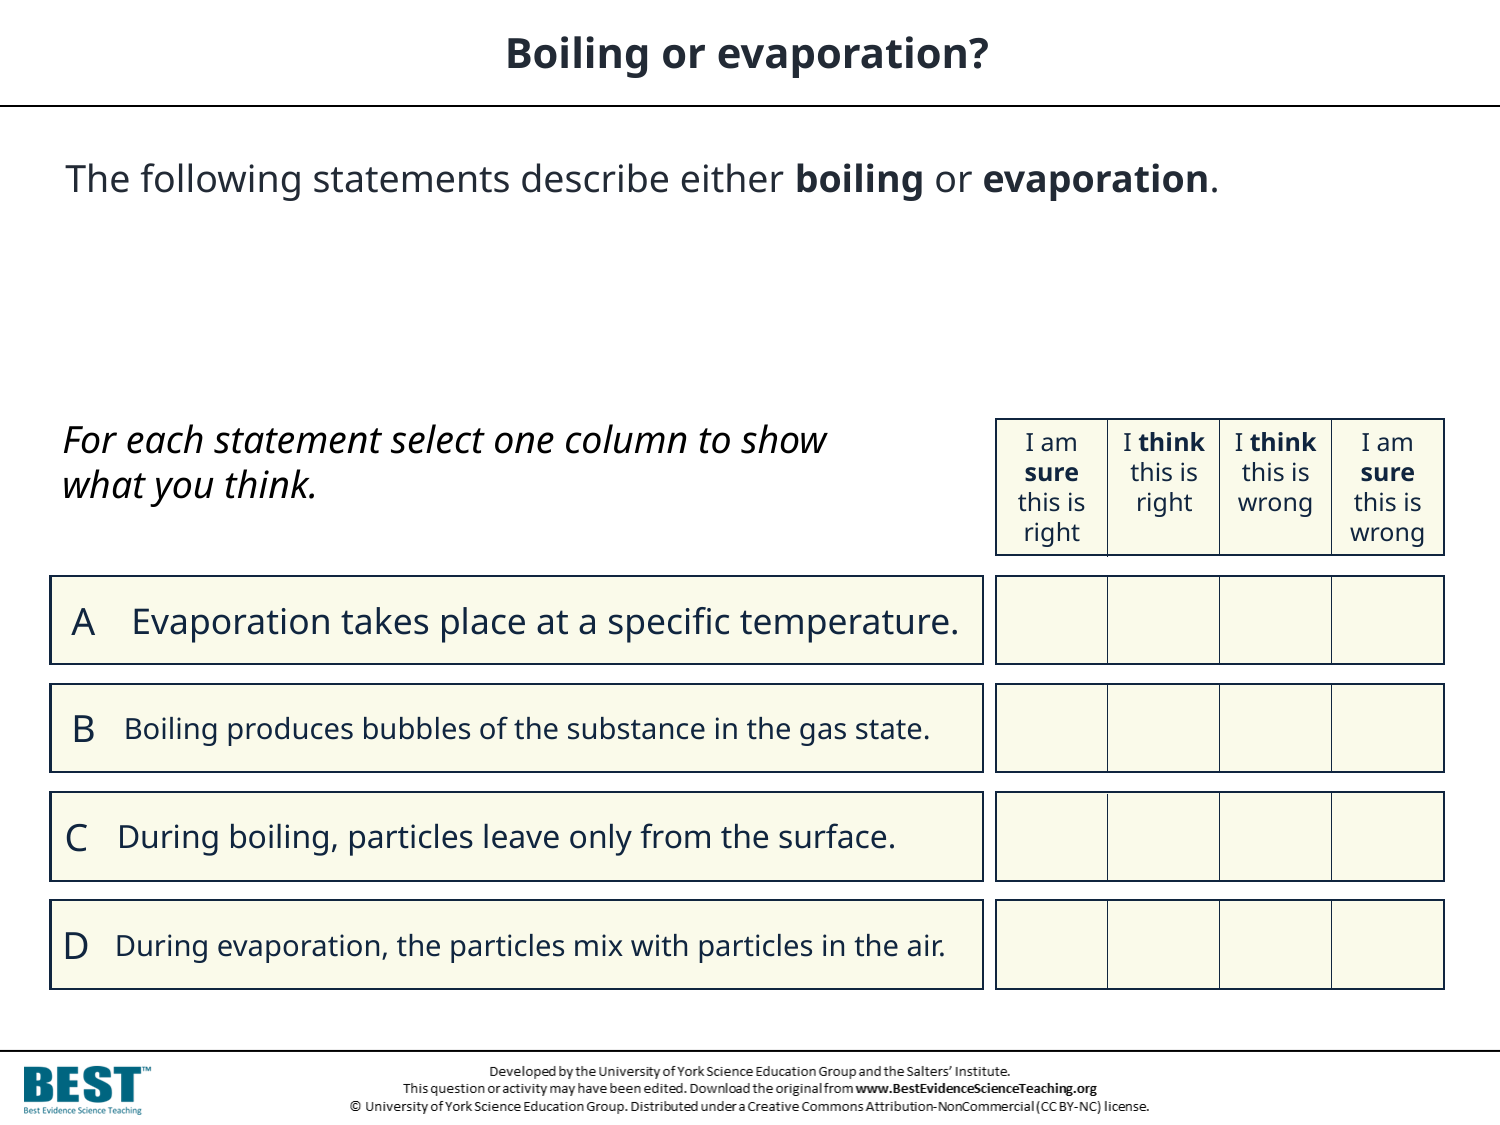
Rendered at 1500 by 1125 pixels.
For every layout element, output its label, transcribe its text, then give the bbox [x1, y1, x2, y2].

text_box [995, 792, 1444, 883]
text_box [995, 899, 1444, 990]
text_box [995, 575, 1444, 666]
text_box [995, 683, 1444, 774]
text_box Boiling or evaporation? [23, 4, 1471, 99]
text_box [995, 418, 1444, 557]
picture [0, 105, 1500, 1125]
